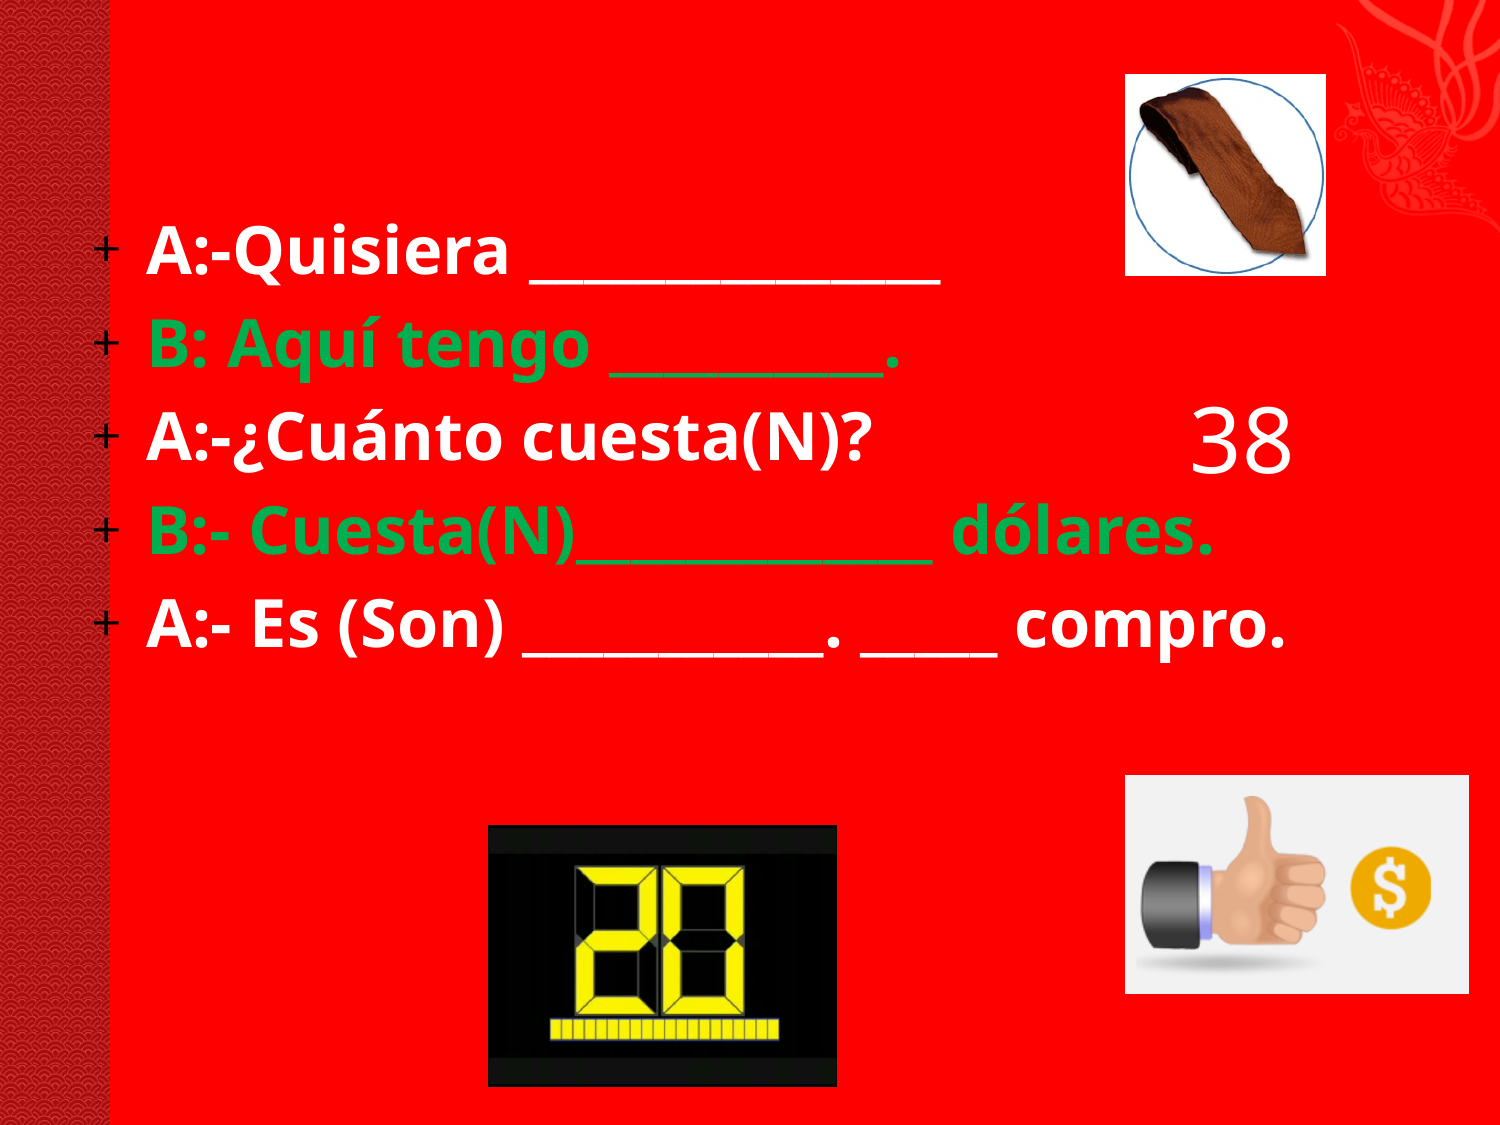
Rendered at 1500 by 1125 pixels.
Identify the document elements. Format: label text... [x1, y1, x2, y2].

text_box A:-Quisiera _______________ B: Aquí tengo __________. A:-¿Cuánto cuesta(N)? B:- Cuesta(N)_____________ dólares. A:- Es (Son) ___________. _____ compro. [74, 199, 1425, 1038]
picture [1124, 774, 1470, 995]
text_box 38 [1174, 374, 1388, 500]
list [486, 824, 838, 1088]
picture [1124, 74, 1326, 276]
list En grupos de 2 o 3, usen la plantilla para planear una lección para programar una de las siguientes: Dar direcciones y los medios de transporte. o Pedir comida en un restaurante. [1334, 0, 1500, 235]
